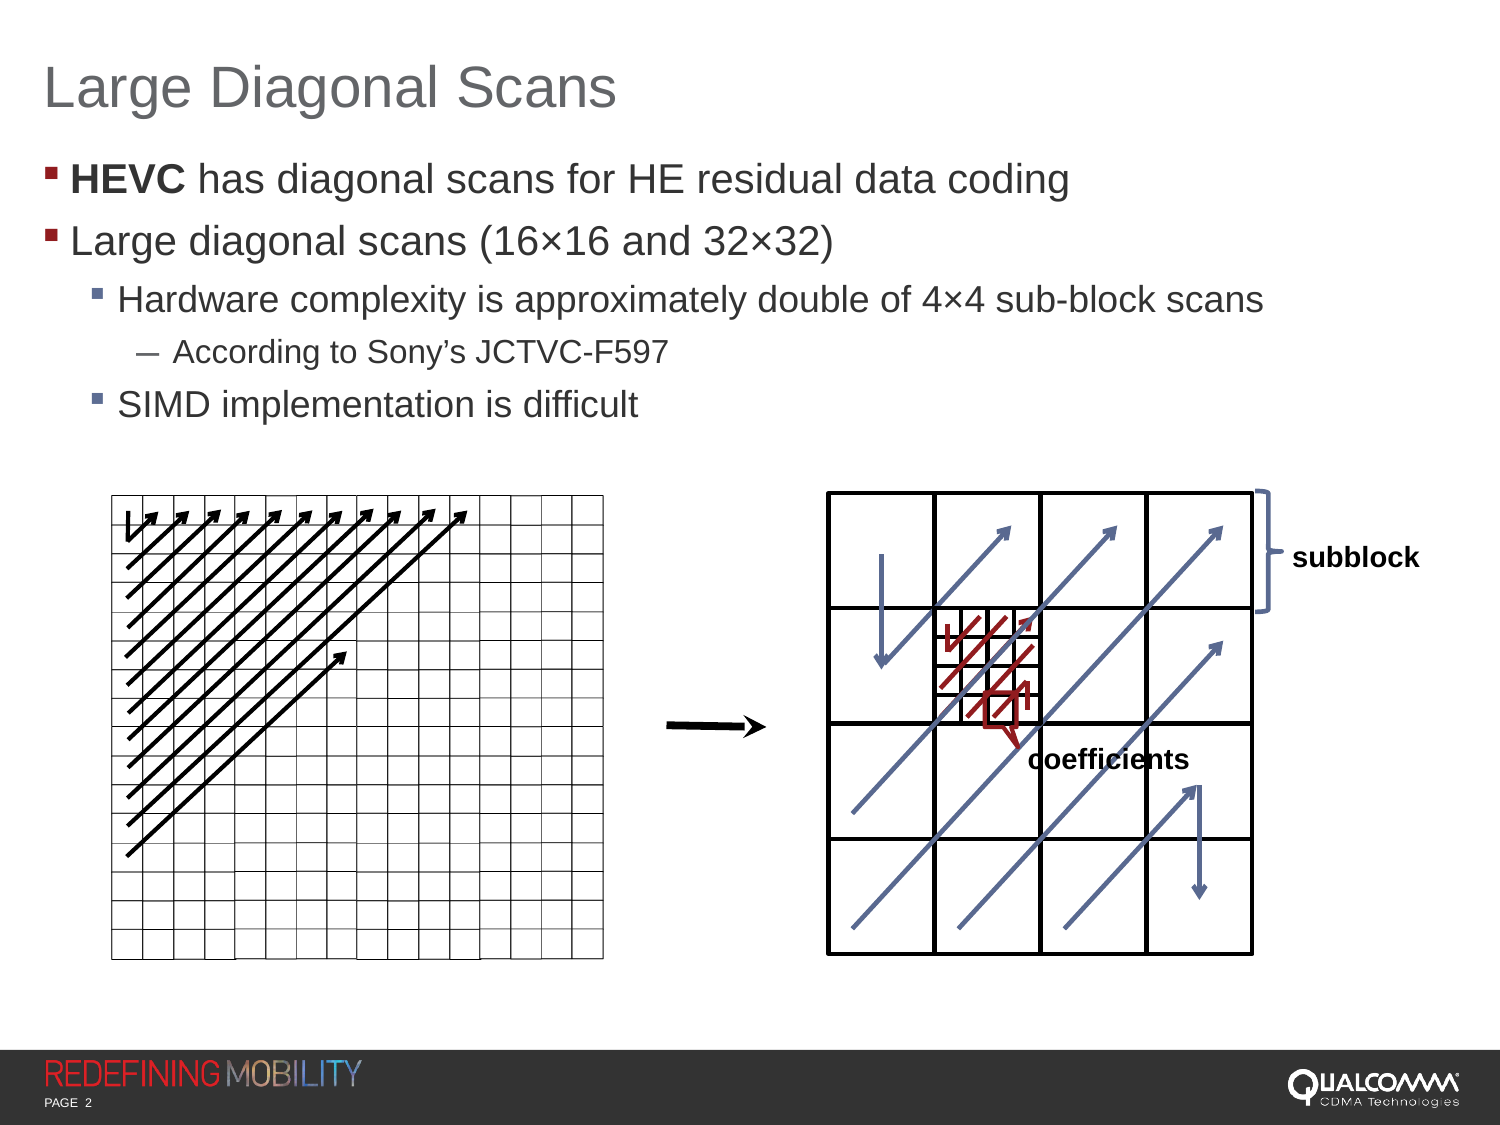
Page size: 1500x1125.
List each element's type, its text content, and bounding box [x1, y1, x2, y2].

list HEVC has diagonal scans for HE residual data coding Large diagonal scans (16×16 and 32×32) Hardware complexity is approximately double of 4×4 sub-block scans According to Sony’s JCTVC-F597 SIMD implementation is difficult [26, 148, 1475, 1021]
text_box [111, 495, 613, 968]
table_cell -0.07% [666, 730, 747, 735]
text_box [666, 724, 767, 728]
title Large Diagonal Scans [28, 44, 1462, 138]
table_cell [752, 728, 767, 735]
picture [30, 1048, 372, 1099]
picture [1278, 1058, 1478, 1114]
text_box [828, 490, 1428, 955]
